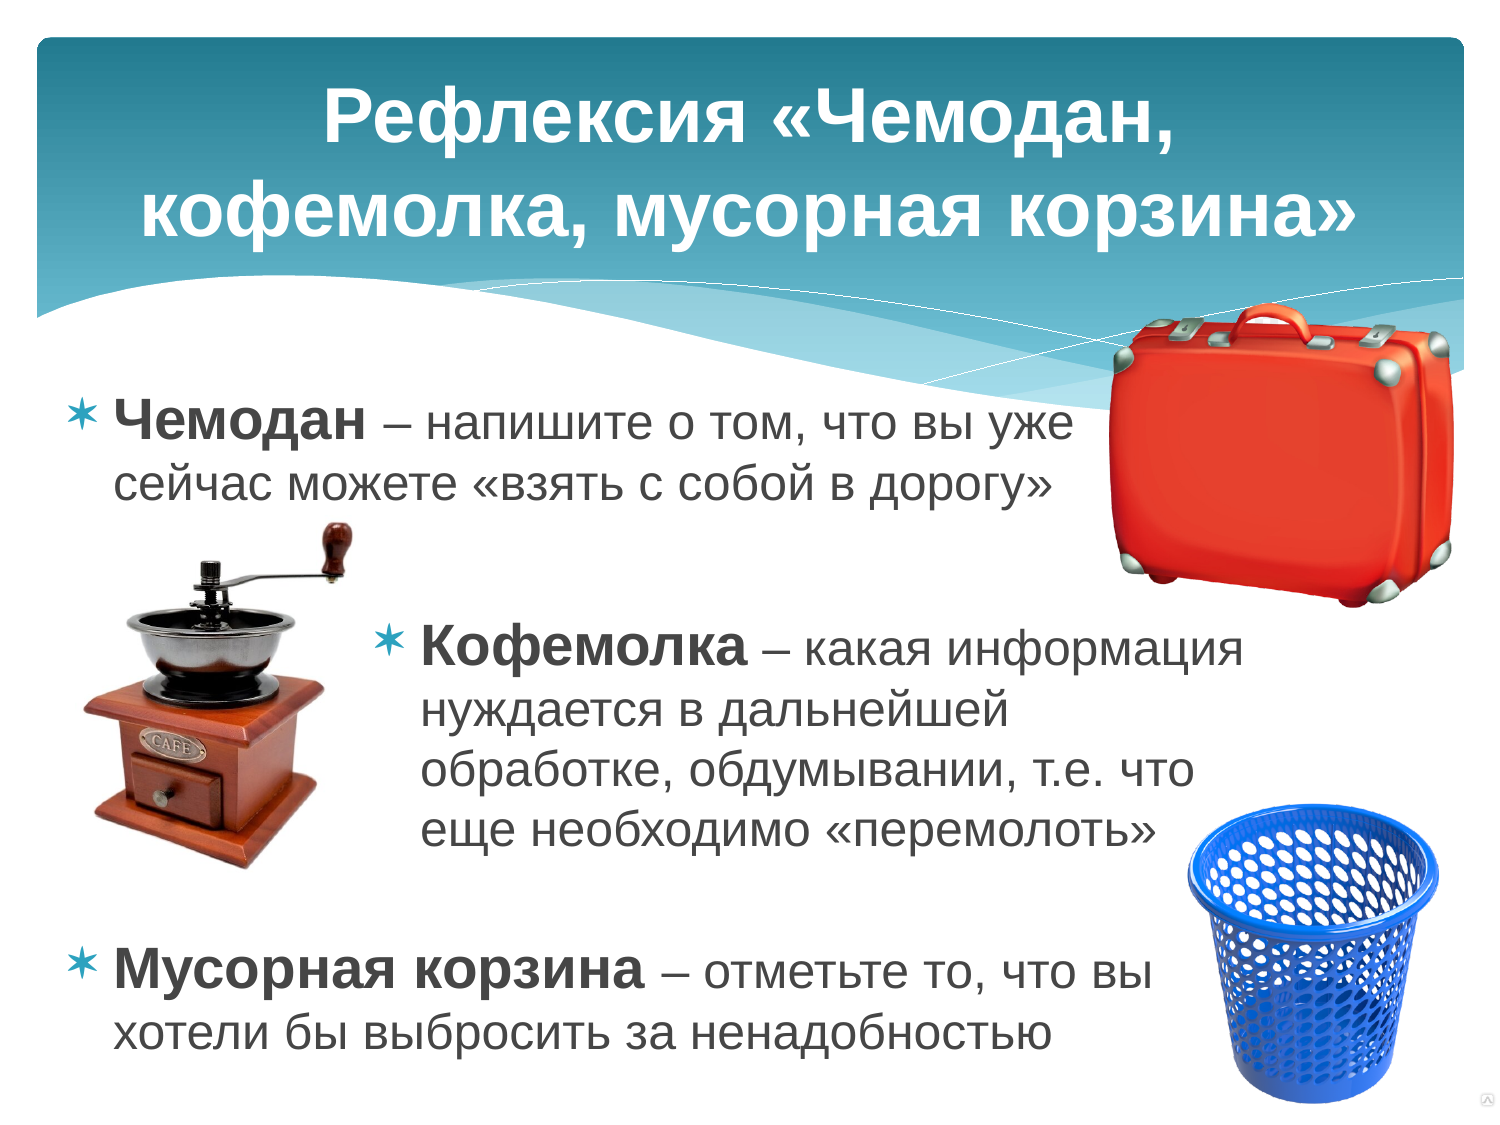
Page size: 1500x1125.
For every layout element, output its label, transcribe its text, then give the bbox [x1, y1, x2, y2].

list Мусорная корзина – отметьте то, что вы хотели бы выбросить за ненадобностью [53, 922, 1176, 1125]
picture [1109, 302, 1454, 609]
text_box Чемодан – напишите о том, что вы уже сейчас можете «взять с собой в дорогу» [53, 373, 1103, 570]
picture [1125, 798, 1498, 1109]
text_box Кофемолка – какая информация нуждается в дальнейшей обработке, обдумывании, т.е. что еще необходимо «перемолоть» [360, 599, 1282, 893]
picture [74, 515, 360, 876]
title Рефлексия «Чемодан, кофемолка, мусорная корзина» [75, 55, 1425, 261]
